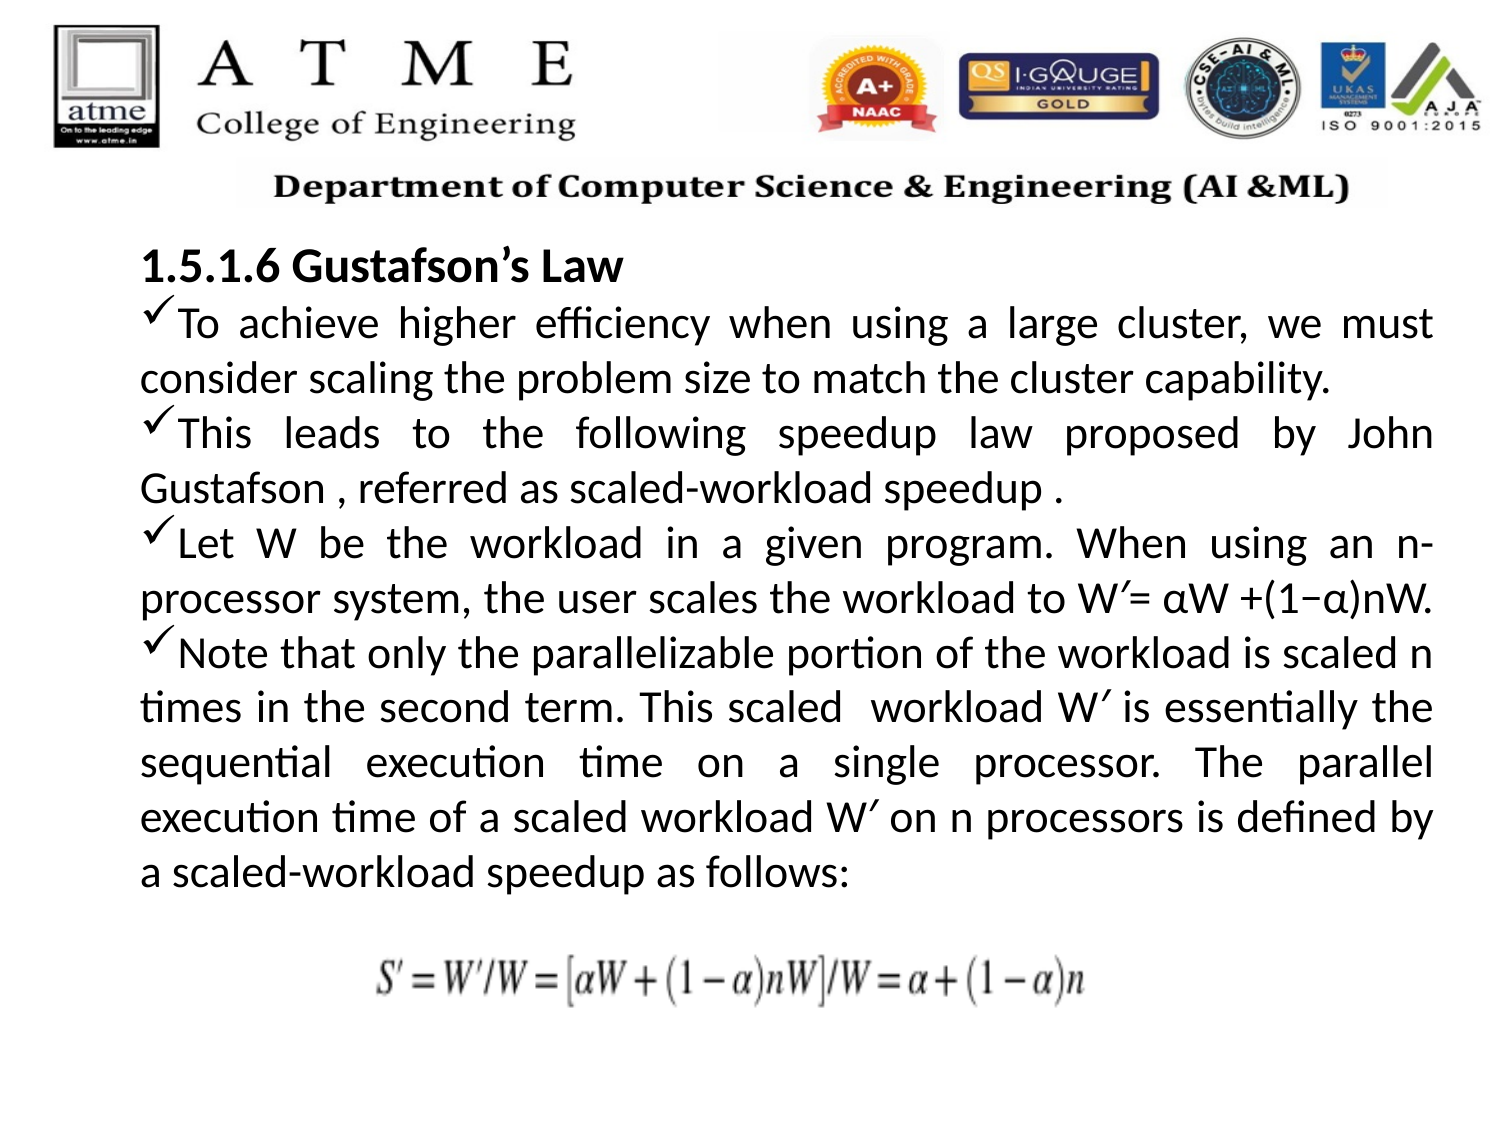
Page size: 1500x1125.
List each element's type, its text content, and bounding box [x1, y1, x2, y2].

picture [24, 0, 1500, 226]
picture [337, 912, 1126, 1060]
text_box 1.5.1.6 Gustafson’s Law To achieve higher efficiency when using a large cluster, we must consider scaling the problem size to match the cluster capability. This leads to the following speedup law proposed by John Gustafson , referred as scaled-workload speedup . Let W be the workload in a given program. When using an n-processor system, the user scales the workload to W′= αW +(1−α)nW. Note that only the parallelizable portion of the workload is scaled n times in the second term. This scaled workload W′ is essentially the sequential execution time on a single processor. The parallel execution time of a scaled workload W′ on n processors is defined by a scaled-workload speedup as follows: [125, 234, 1450, 960]
